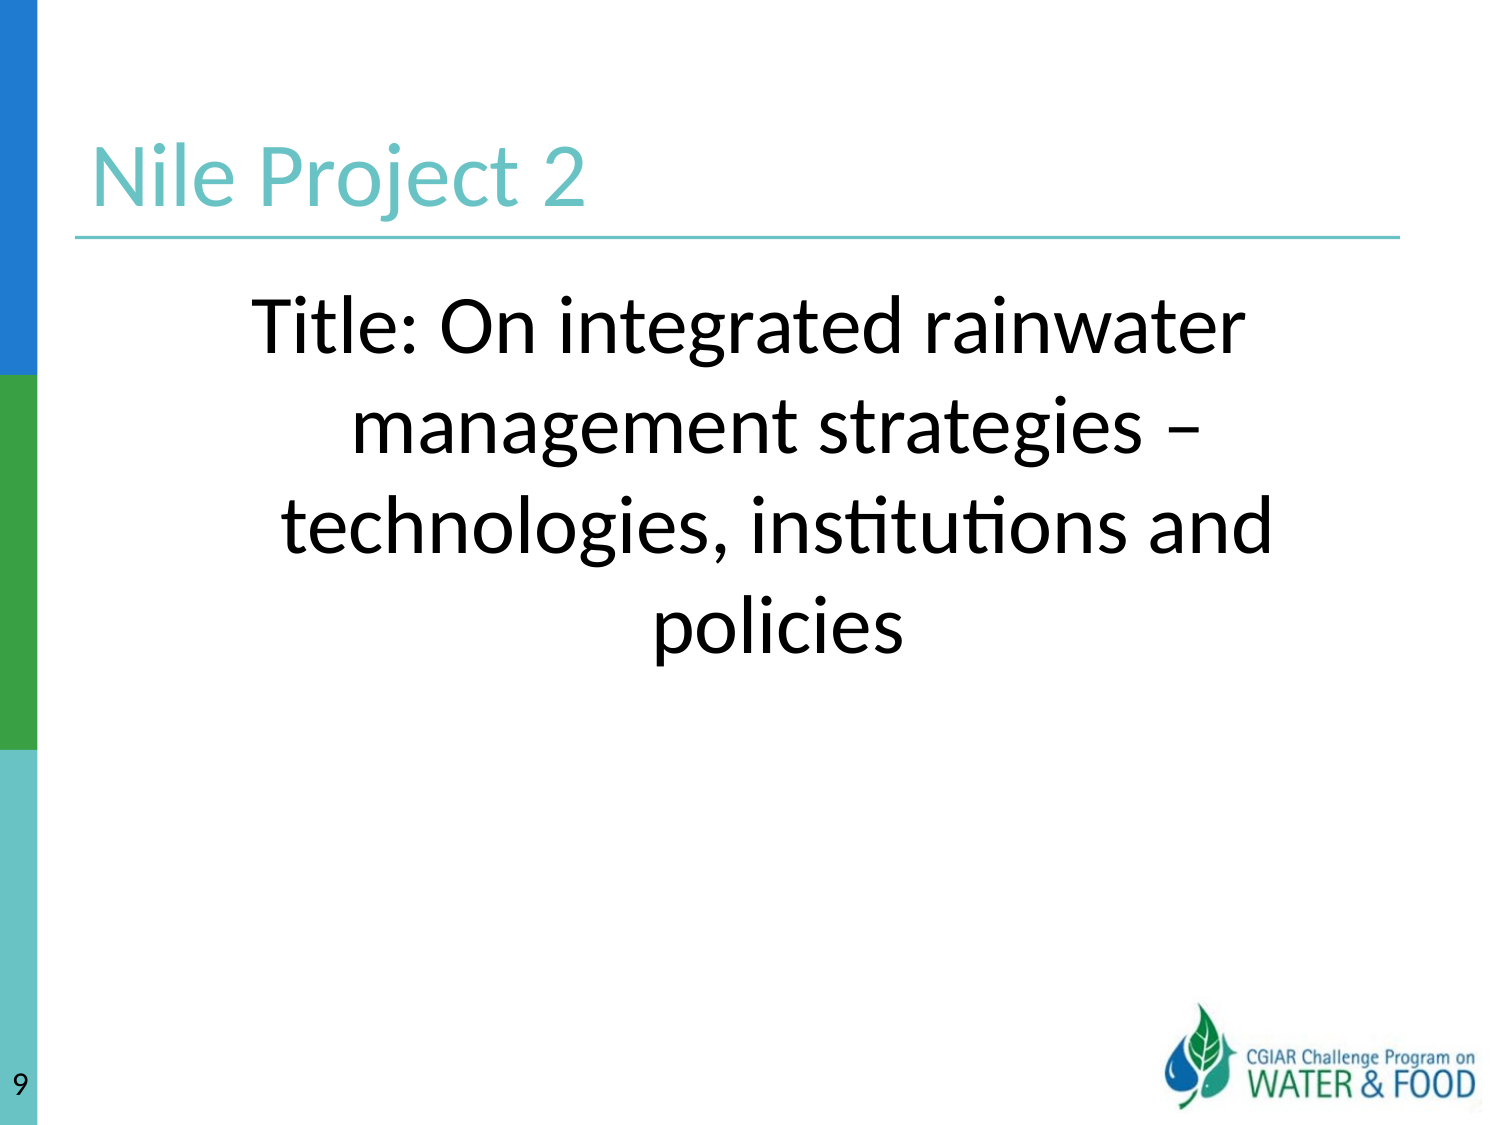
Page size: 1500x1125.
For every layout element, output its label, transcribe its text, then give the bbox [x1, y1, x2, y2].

slide_number 9 [0, 1054, 54, 1125]
title Nile Project 2 [74, 45, 1426, 233]
list Title: On integrated rainwater management strategies – technologies, institutions and policies [74, 262, 1426, 1006]
picture [1160, 996, 1483, 1114]
